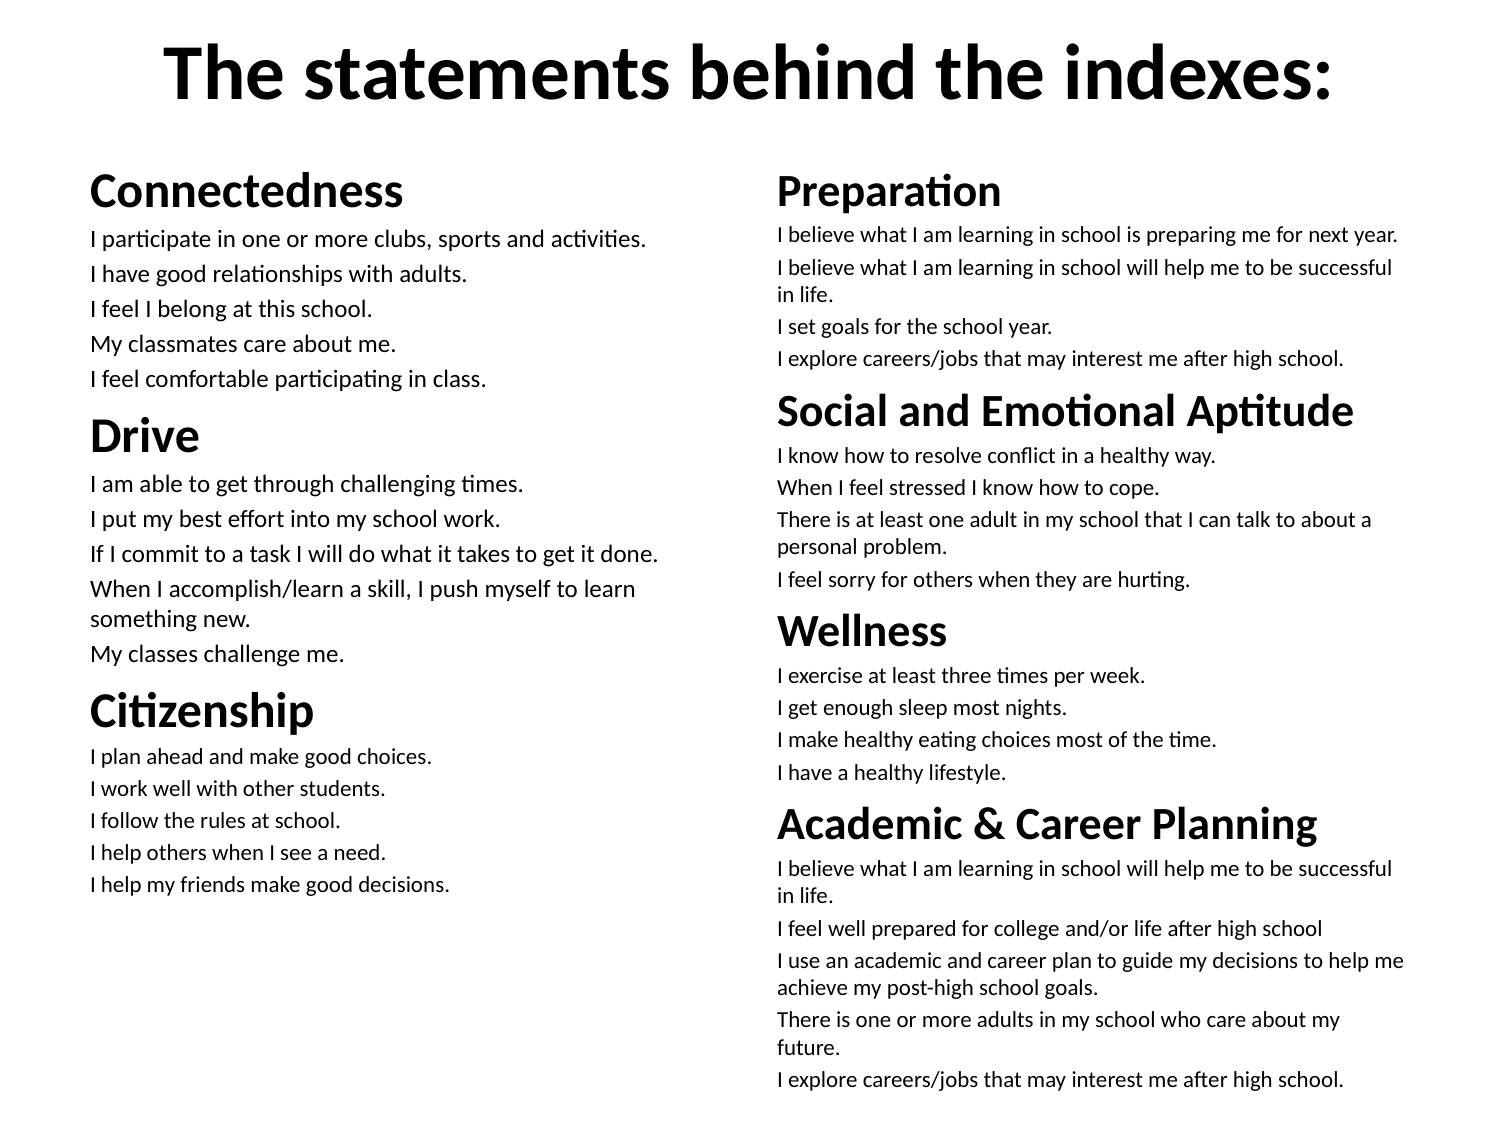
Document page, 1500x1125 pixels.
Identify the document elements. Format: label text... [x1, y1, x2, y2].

title The statements behind the indexes: [75, 10, 1425, 125]
list Preparation I believe what I am learning in school is preparing me for next year. I believe what I am learning in school will help me to be successful in life. I set goals for the school year. I explore careers/jobs that may interest me after high school. Social and Emotional Aptitude I know how to resolve conflict in a healthy way. When I feel stressed I know how to cope. There is at least one adult in my school that I can talk to about a personal problem. I feel sorry for others when they are hurting. Wellness I exercise at least three times per week. I get enough sleep most nights. I make healthy eating choices most of the time. I have a healthy lifestyle. Academic & Career Planning I believe what I am learning in school will help me to be successful in life. I feel well prepared for college and/or life after high school I use an academic and career plan to guide my decisions to help me achieve my post-high school goals. There is one or more adults in my school who care about my future. I explore careers/jobs that may interest me after high school. [761, 152, 1425, 1100]
list Connectedness I participate in one or more clubs, sports and activities. I have good relationships with adults. I feel I belong at this school. My classmates care about me. I feel comfortable participating in class. Drive I am able to get through challenging times. I put my best effort into my school work. If I commit to a task I will do what it takes to get it done. When I accomplish/learn a skill, I push myself to learn something new. My classes challenge me. Citizenship I plan ahead and make good choices. I work well with other students. I follow the rules at school. I help others when I see a need. I help my friends make good decisions. [75, 149, 738, 1005]
